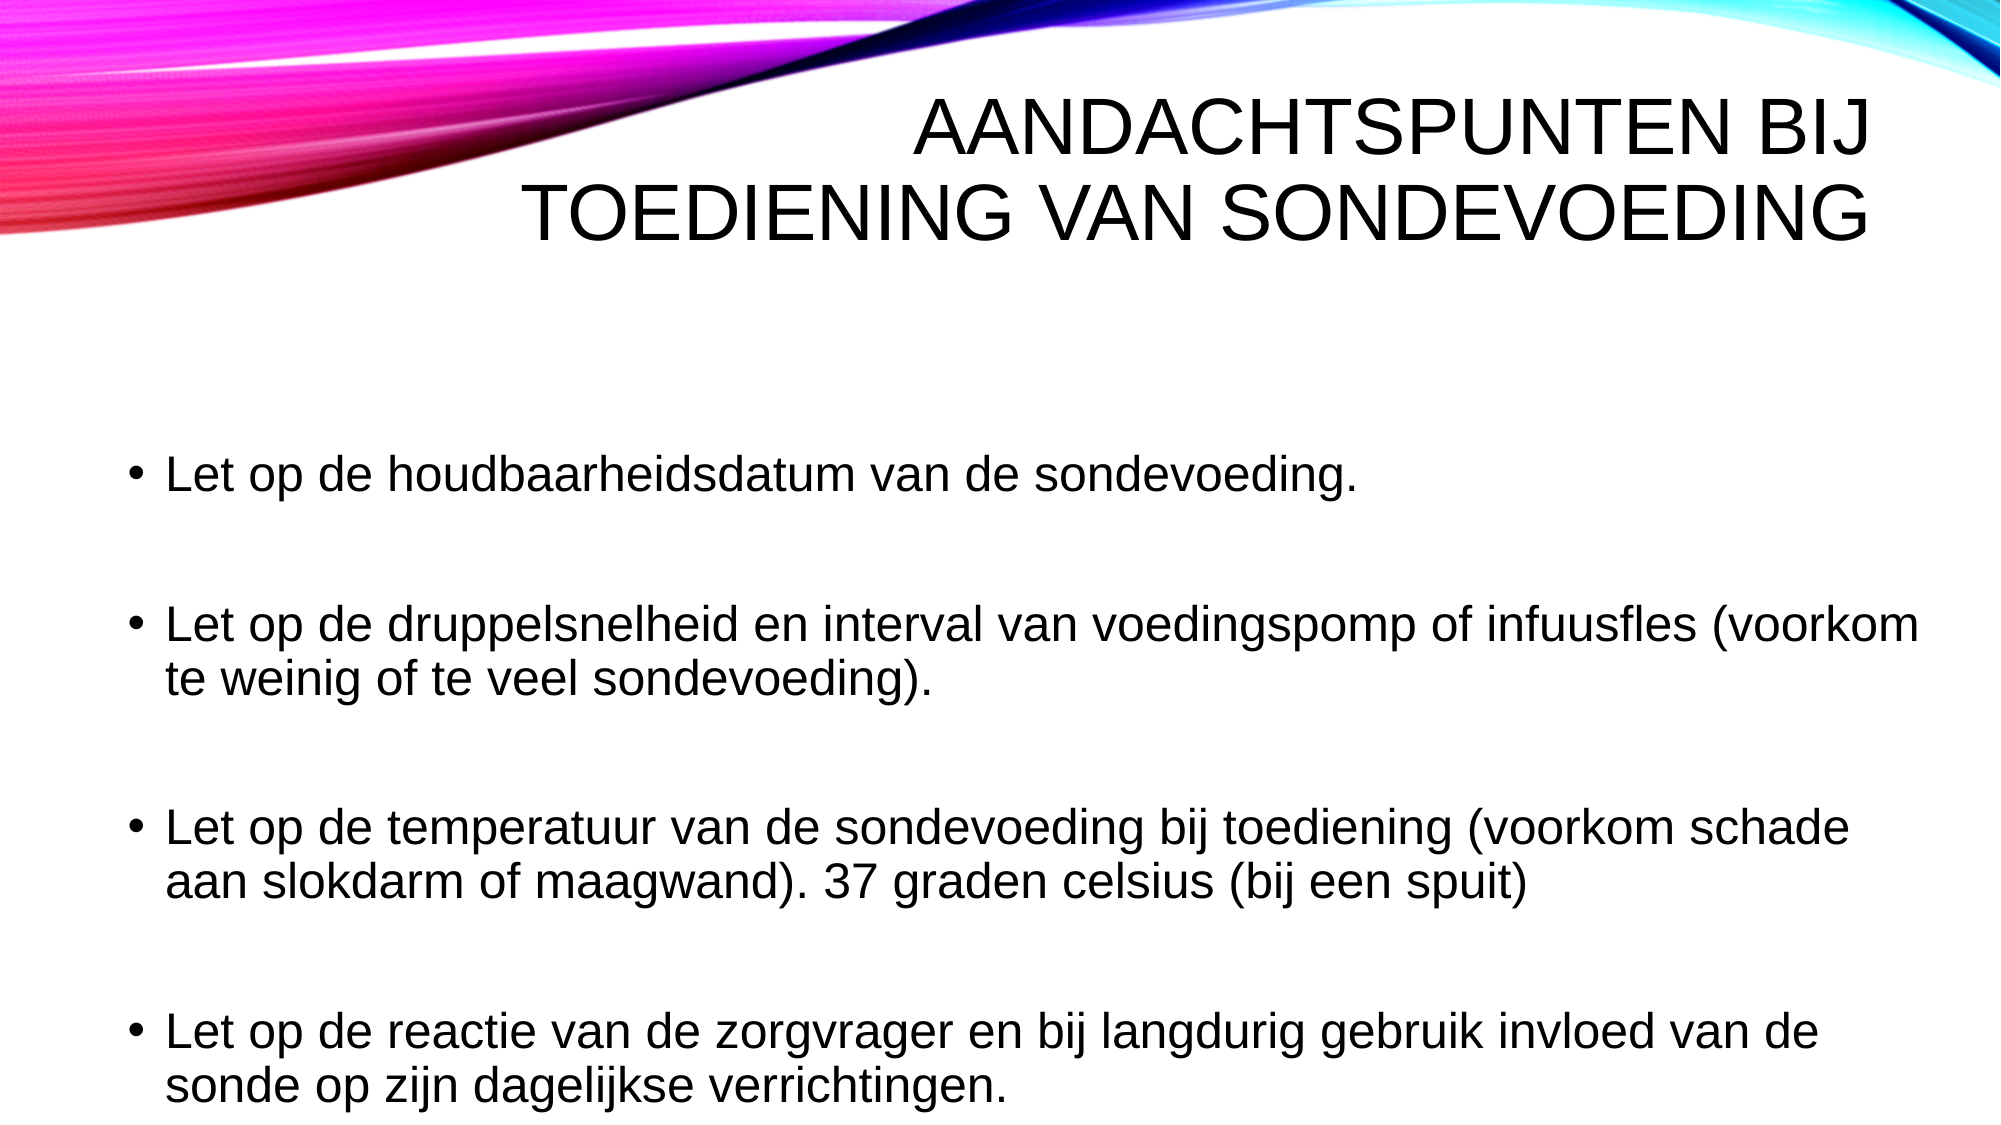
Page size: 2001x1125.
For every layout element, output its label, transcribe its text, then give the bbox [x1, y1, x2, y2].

list Let op de houdbaarheidsdatum van de sondevoeding. Let op de druppelsnelheid en interval van voedingspomp of infuusfles (voorkom te weinig of te veel sondevoeding). Let op de temperatuur van de sondevoeding bij toediening (voorkom schade aan slokdarm of maagwand). 37 graden celsius (bij een spuit) Let op de reactie van de zorgvrager en bij langdurig gebruik invloed van de sonde op zijn dagelijkse verrichtingen. [112, 360, 1961, 1125]
picture [0, 0, 2000, 237]
picture [1910, 0, 2000, 45]
title Aandachtspunten bij toediening van sondevoeding [474, 65, 1888, 278]
picture [1890, 0, 2000, 75]
